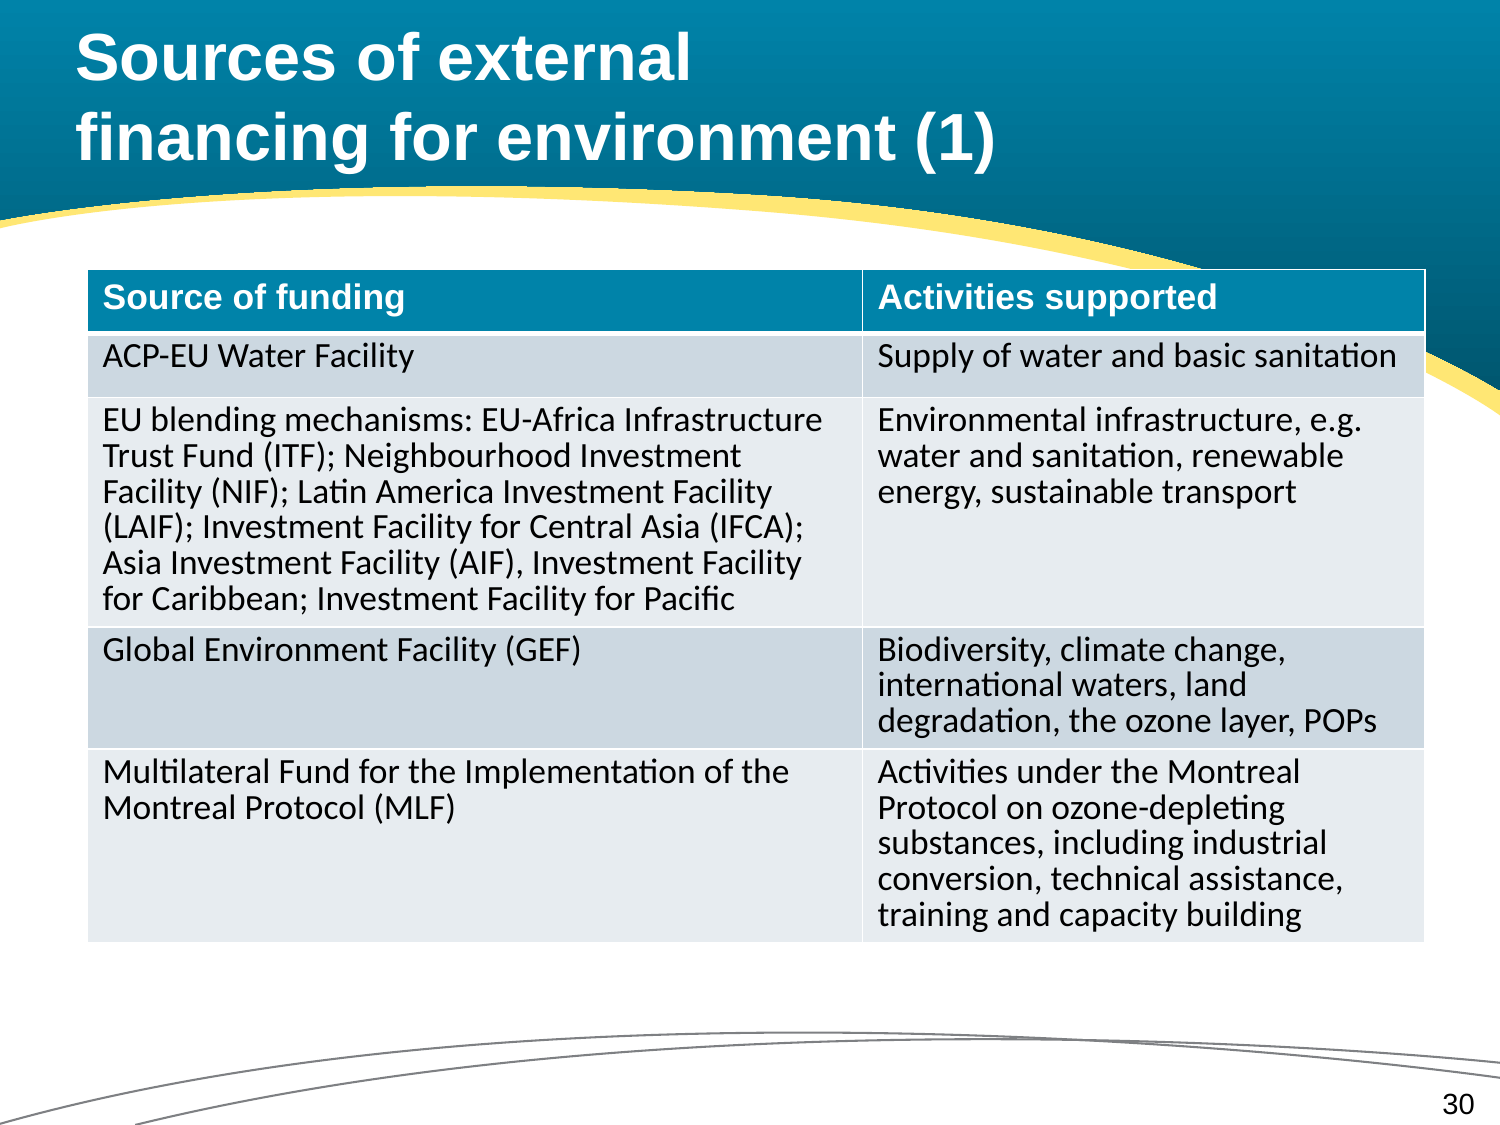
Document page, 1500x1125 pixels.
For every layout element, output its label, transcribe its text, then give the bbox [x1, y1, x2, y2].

table_header Source of funding [88, 270, 862, 331]
table_cell ACP-EU Water Facility [88, 336, 862, 397]
title Sources of external financing for environment (1) [74, 0, 1476, 188]
slide_number 30 [1124, 1084, 1476, 1113]
table_cell Environmental infrastructure, e.g. water and sanitation, renewable energy, sustainable transport [863, 398, 1424, 626]
table_cell Supply of water and basic sanitation [863, 336, 1424, 397]
table_header Activities supported [863, 270, 1424, 331]
table_cell EU blending mechanisms: EU-Africa Infrastructure Trust Fund (ITF); Neighbourhood Investment Facility (NIF); Latin America Investment Facility (LAIF); Investment Facility for Central Asia (IFCA); Asia Investment Facility (AIF), Investment Facility for Caribbean; Investment Facility for Pacific [88, 398, 862, 626]
table_cell Multilateral Fund for the Implementation of the Montreal Protocol (MLF) [88, 750, 862, 942]
table_cell Biodiversity, climate change, international waters, land degradation, the ozone layer, POPs [863, 628, 1424, 748]
table_cell Global Environment Facility (GEF) [88, 628, 862, 748]
table_cell Activities under the Montreal Protocol on ozone-depleting substances, including industrial conversion, technical assistance, training and capacity building [863, 750, 1424, 942]
